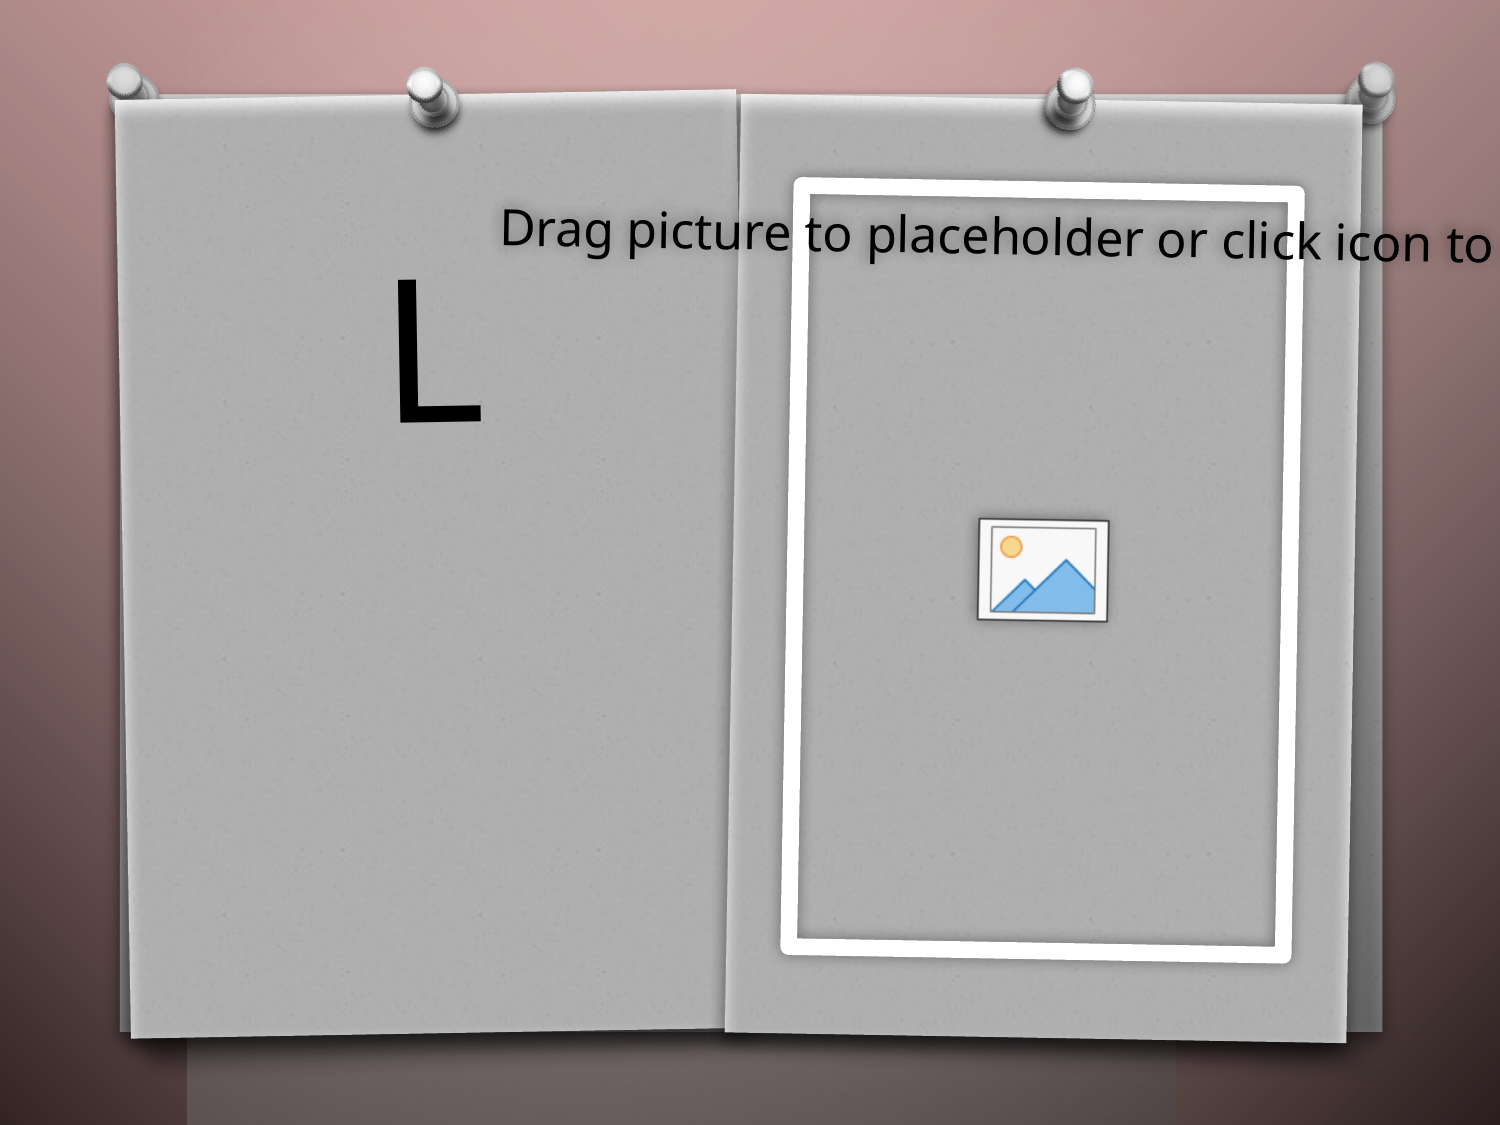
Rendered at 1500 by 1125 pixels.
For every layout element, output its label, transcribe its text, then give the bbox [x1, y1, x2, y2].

title L [179, 222, 687, 475]
picture [803, 197, 1282, 943]
picture [1016, 41, 1138, 162]
picture [375, 33, 497, 157]
